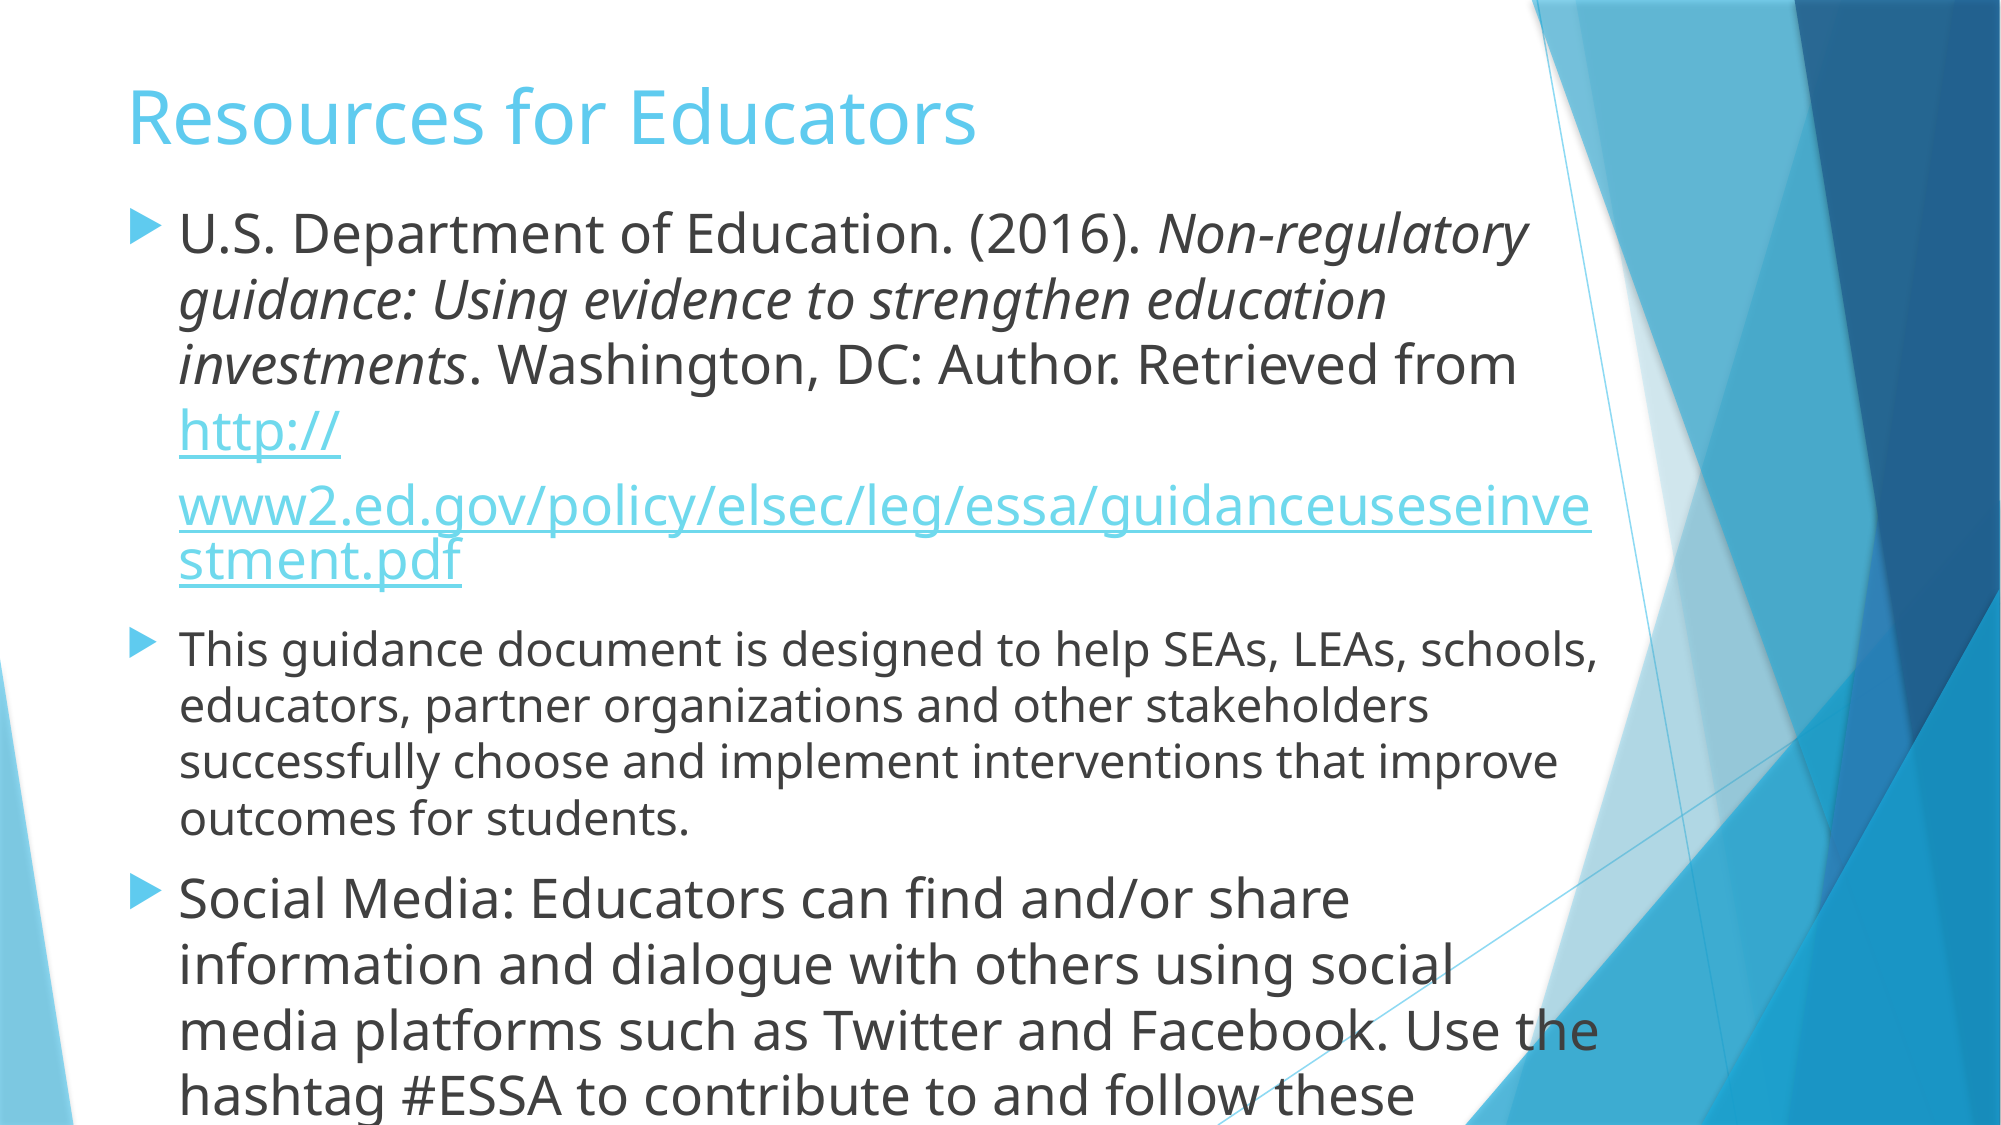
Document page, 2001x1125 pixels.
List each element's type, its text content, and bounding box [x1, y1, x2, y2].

title Resources for Educators [111, 62, 1522, 170]
list U.S. Department of Education. (2016). Non-regulatory guidance: Using evidence to strengthen education investments. Washington, DC: Author. Retrieved from http://www2.ed.gov/policy/elsec/leg/essa/guidanceuseseinvestment.pdf This guidance document is designed to help SEAs, LEAs, schools, educators, partner organizations and other stakeholders successfully choose and implement interventions that improve outcomes for students. Social Media: Educators can find and/or share information and dialogue with others using social media platforms such as Twitter and Facebook. Use the hashtag #ESSA to contribute to and follow these discussions. [111, 191, 1627, 1125]
